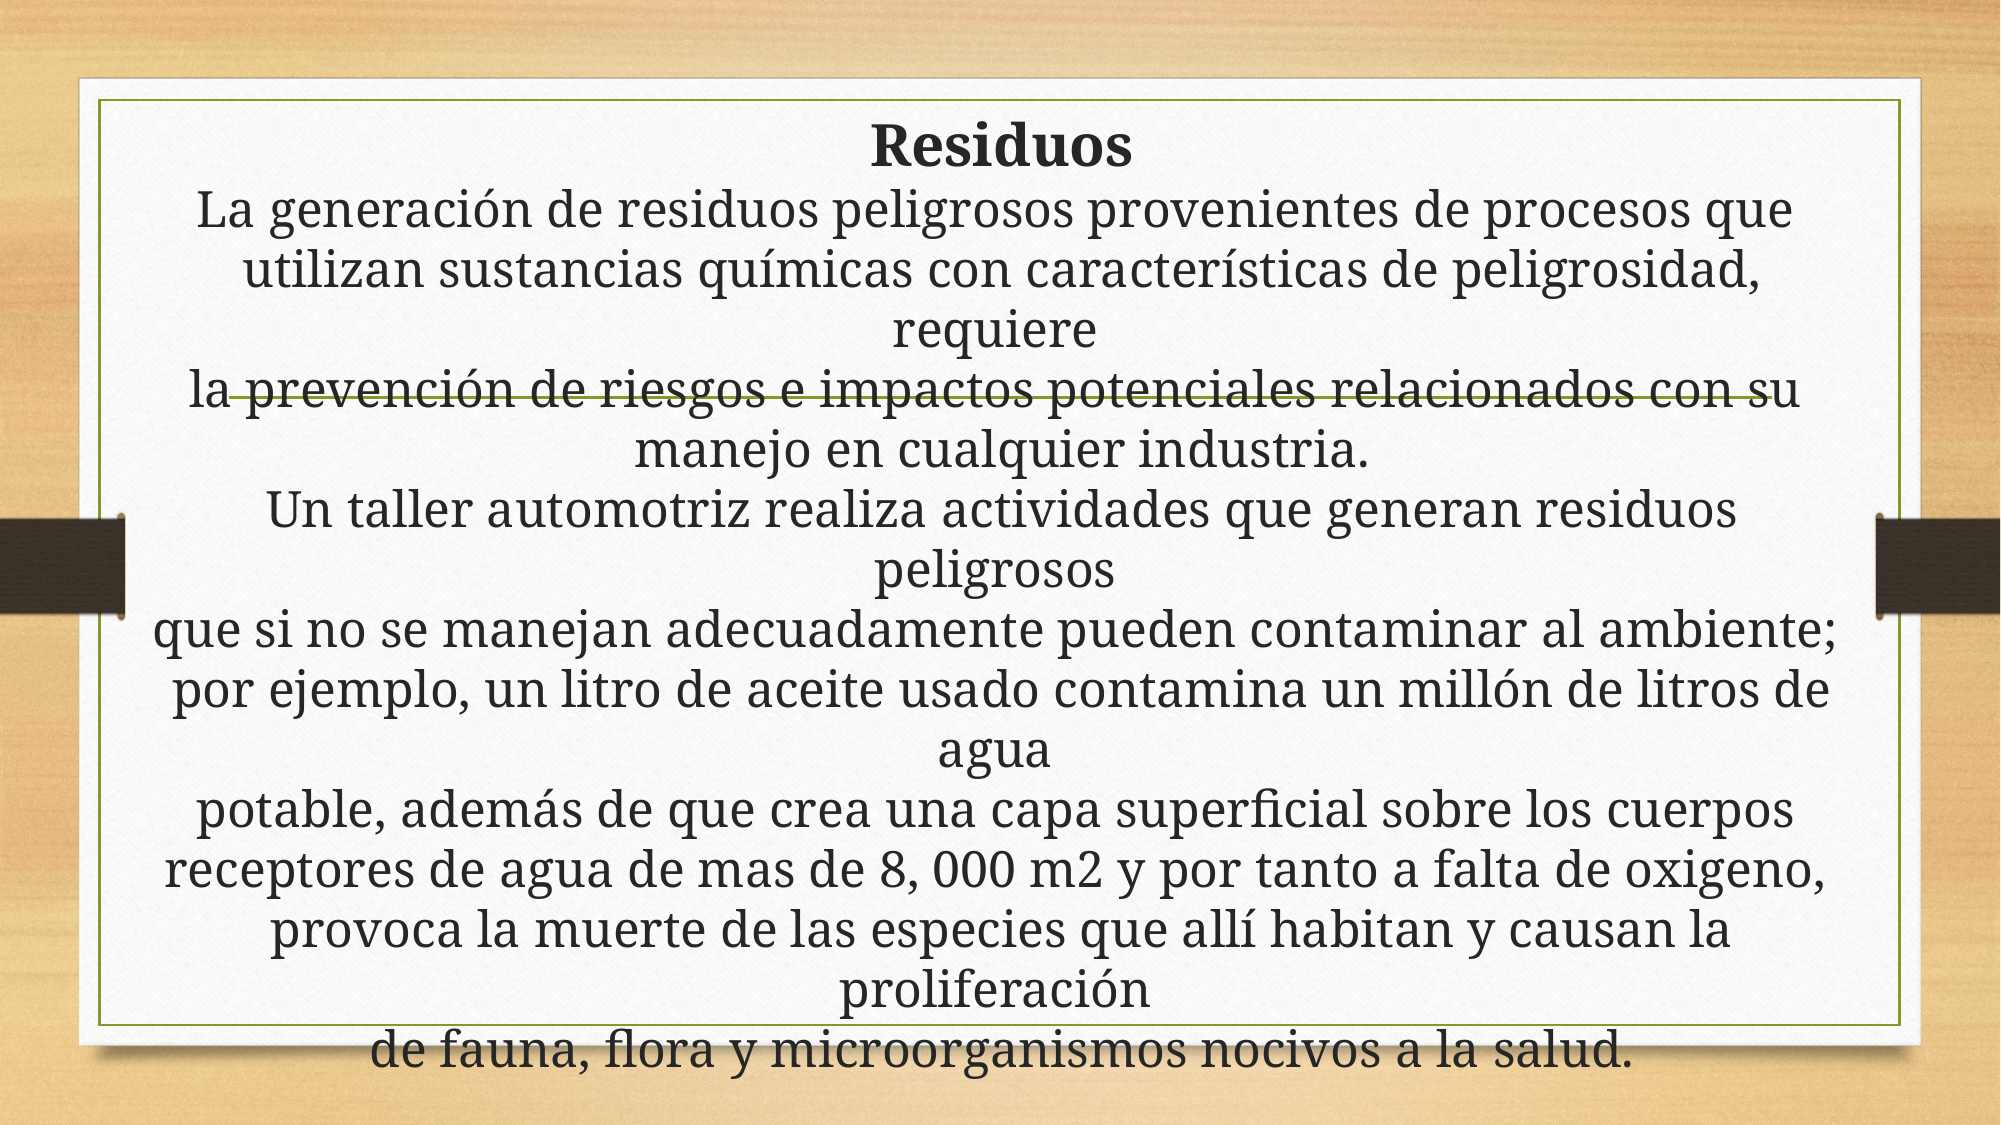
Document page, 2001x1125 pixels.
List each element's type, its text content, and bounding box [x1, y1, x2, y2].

picture [0, 0, 2001, 1125]
title Residuos La generación de residuos peligrosos provenientes de procesos que utilizan sustancias químicas con características de peligrosidad, requiere la prevención de riesgos e impactos potenciales relacionados con su manejo en cualquier industria. Un taller automotriz realiza actividades que generan residuos peligrosos que si no se manejan adecuadamente pueden contaminar al ambiente; por ejemplo, un litro de aceite usado contamina un millón de litros de agua potable, además de que crea una capa superficial sobre los cuerpos receptores de agua de mas de 8, 000 m2 y por tanto a falta de oxigeno, provoca la muerte de las especies que allí habitan y causan la proliferación de fauna, flora y microorganismos nocivos a la salud. [134, 161, 1870, 1025]
